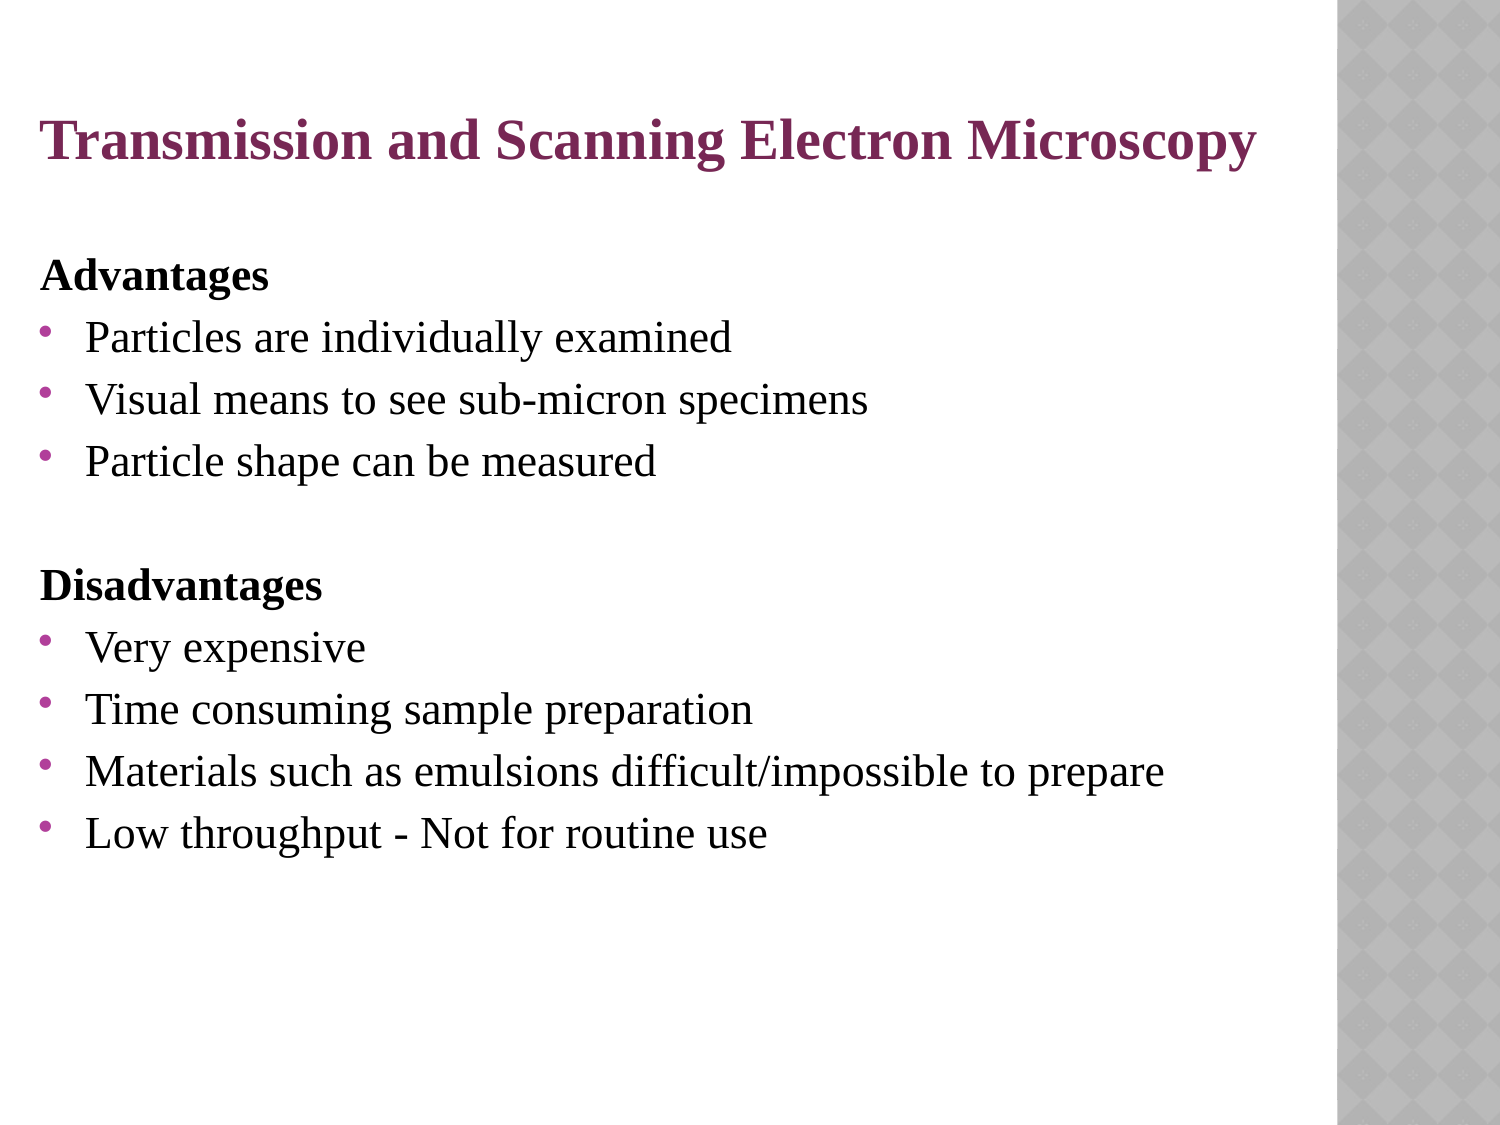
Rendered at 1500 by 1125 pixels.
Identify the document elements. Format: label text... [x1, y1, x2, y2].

text_box Transmission and Scanning Electron Microscopy Advantages Particles are individually examined Visual means to see sub-micron specimens Particle shape can be measured Disadvantages Very expensive Time consuming sample preparation Materials such as emulsions difficult/impossible to prepare Low throughput - Not for routine use [24, 101, 1425, 1005]
